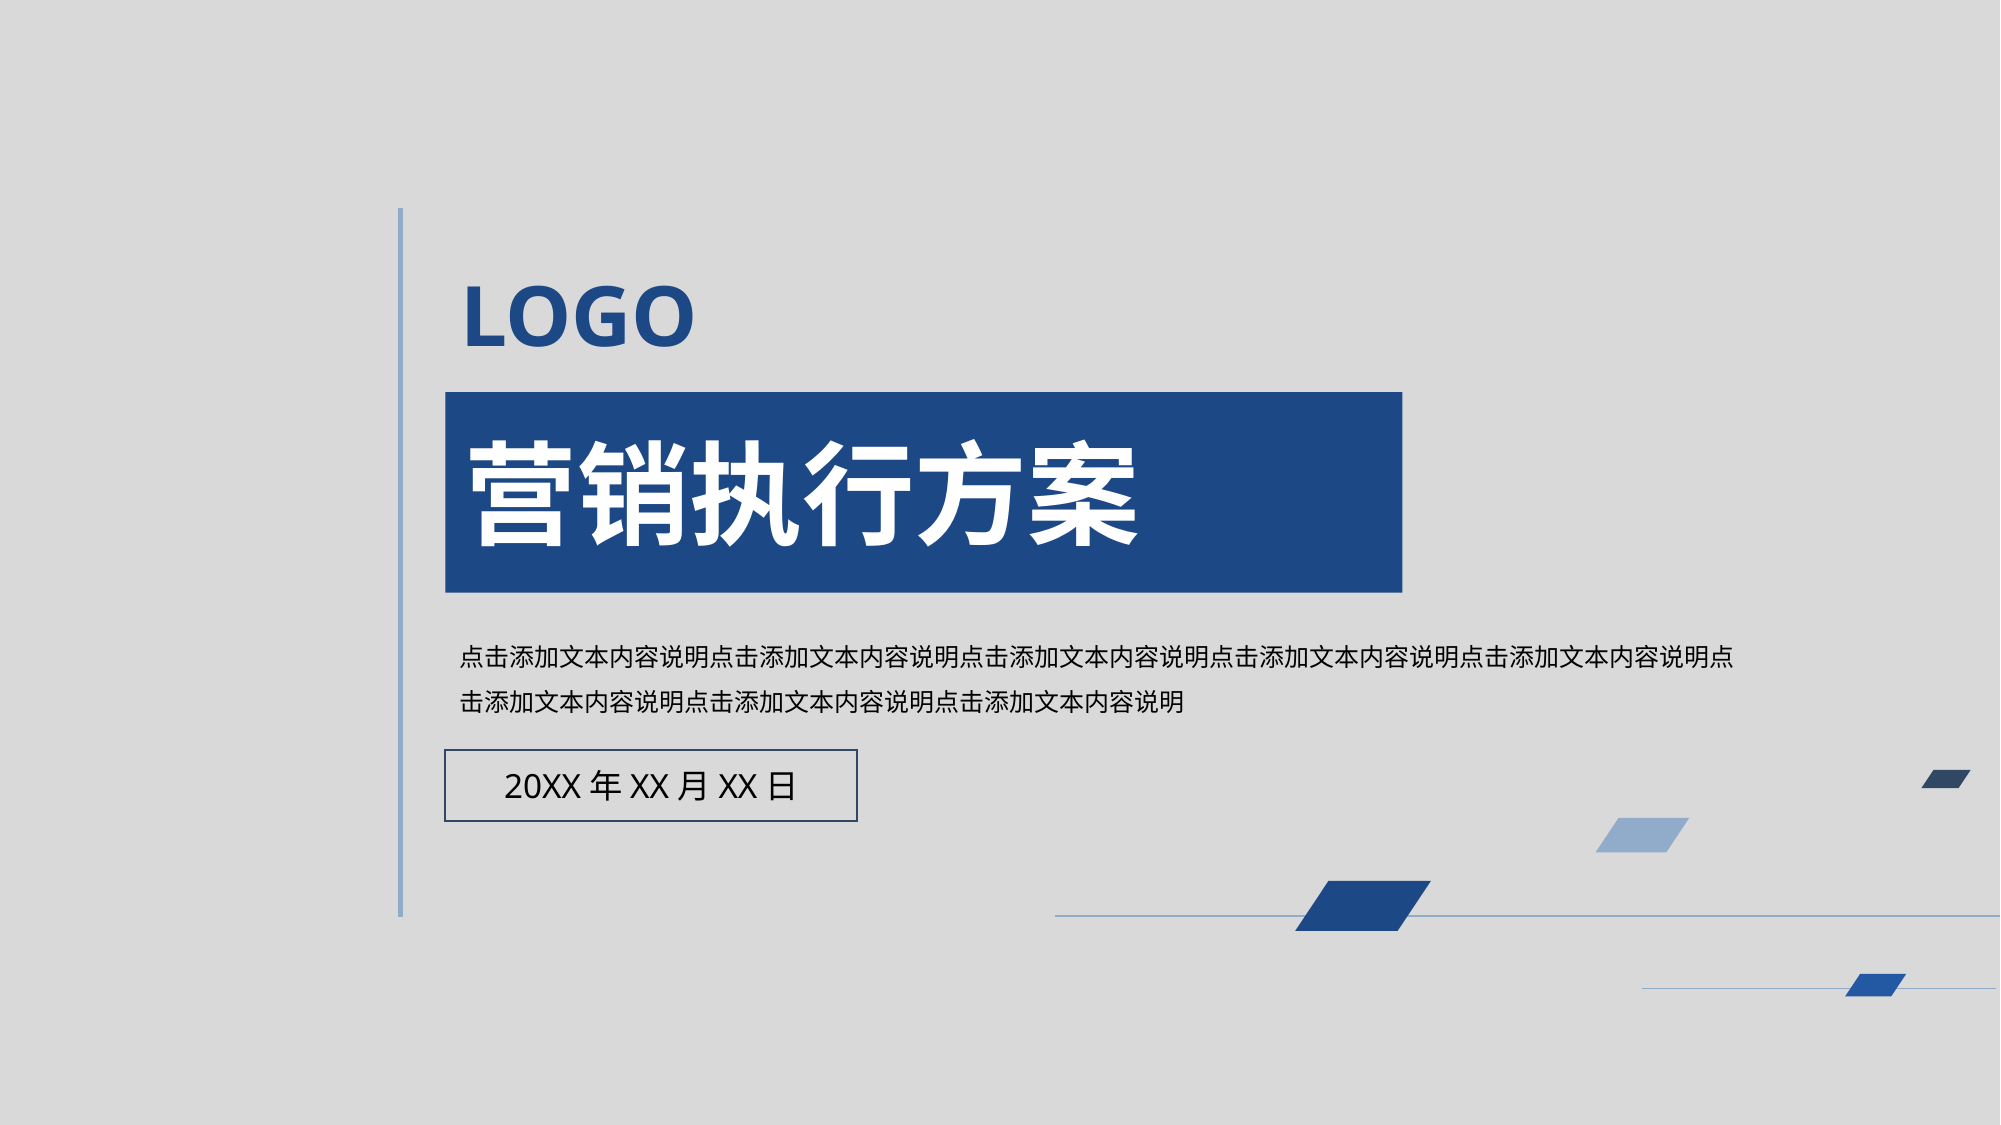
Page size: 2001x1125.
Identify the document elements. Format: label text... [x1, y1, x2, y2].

text_box LOGO [445, 255, 721, 371]
text_box 营销执行方案 [450, 416, 1396, 567]
text_box [1843, 972, 1909, 998]
text_box 点击添加文本内容说明点击添加文本内容说明点击添加文本内容说明点击添加文本内容说明点击添加文本内容说明点击添加文本内容说明点击添加文本内容说明点击添加文本内容说明 [1528, 619, 1767, 724]
text_box [1919, 768, 1973, 790]
text_box [1293, 879, 1433, 932]
text_box [1593, 816, 1692, 854]
text_box [444, 391, 1403, 594]
text_box 点击添加文本内容说明点击添加文本内容说明点击添加文本内容说明点击添加文本内容说明点击添加文本内容说明点击添加文本内容说明点击添加文本内容说明点击添加文本内容说明 [445, 619, 1527, 724]
text_box 20XX年XX月XX日 [444, 749, 858, 822]
